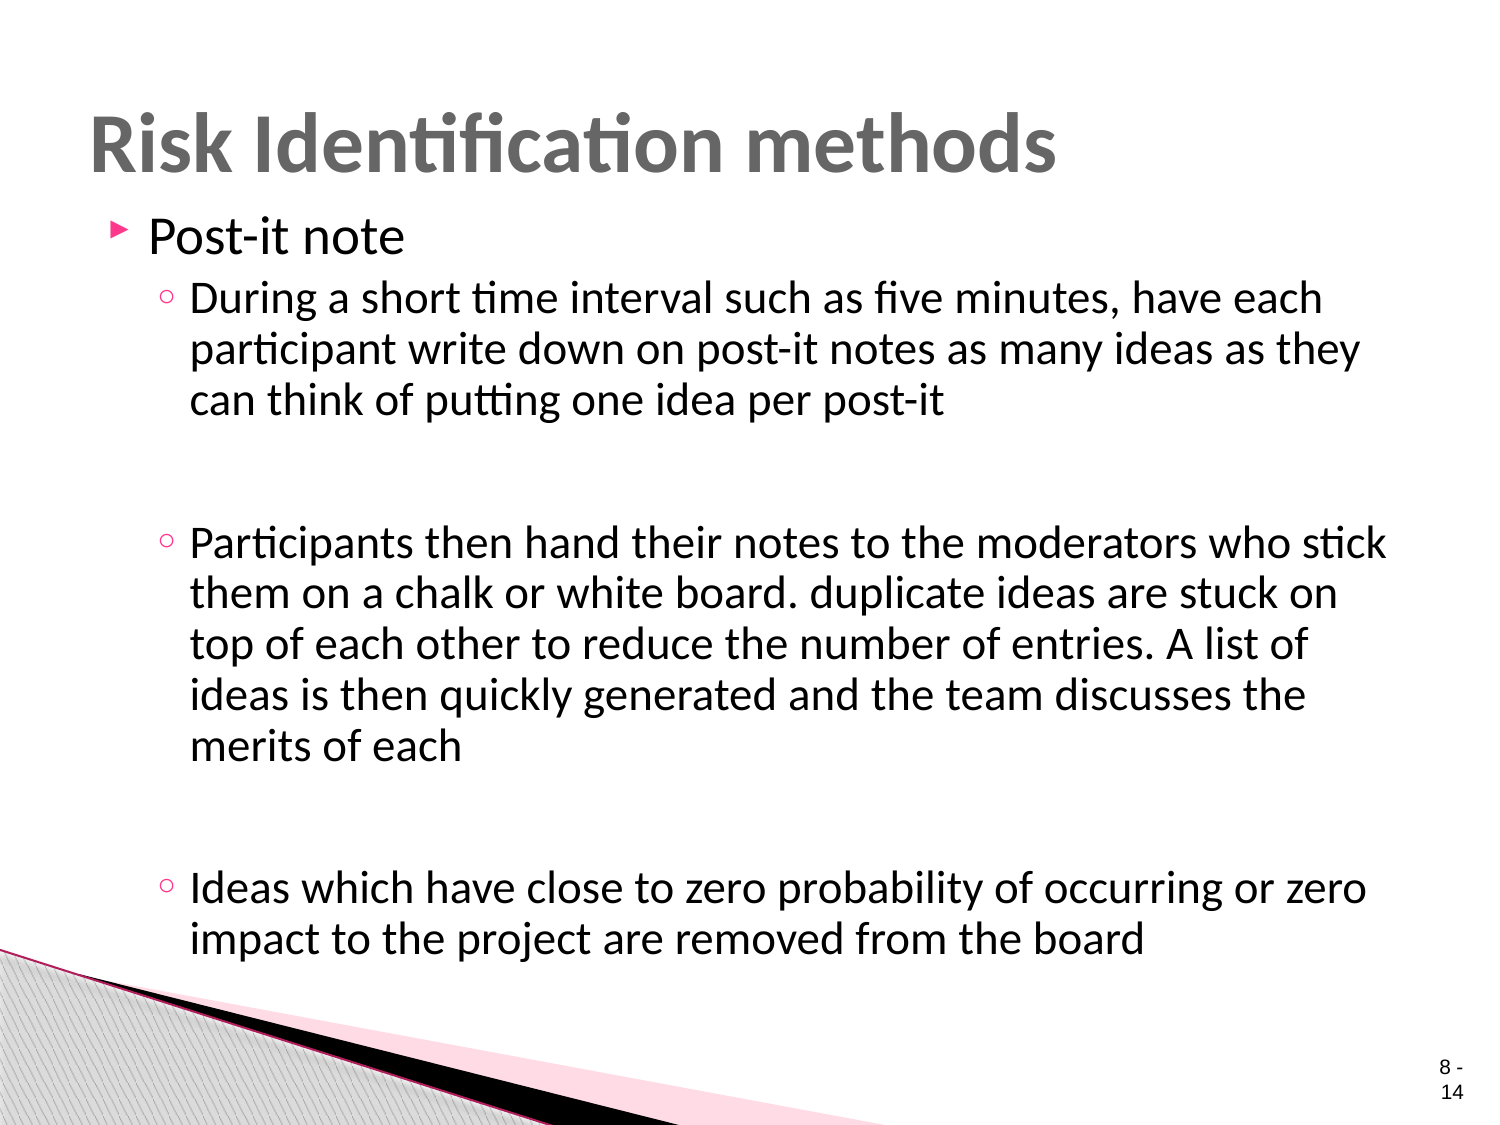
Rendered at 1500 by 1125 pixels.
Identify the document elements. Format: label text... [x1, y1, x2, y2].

slide_number 8 - 14 [1418, 1051, 1479, 1112]
list Post-it note During a short time interval such as five minutes, have each participant write down on post-it notes as many ideas as they can think of putting one idea per post-it Participants then hand their notes to the moderators who stick them on a chalk or white board. duplicate ideas are stuck on top of each other to reduce the number of entries. A list of ideas is then quickly generated and the team discusses the merits of each Ideas which have close to zero probability of occurring or zero impact to the project are removed from the board [75, 233, 1425, 975]
title Risk Identification methods [75, 45, 1425, 233]
